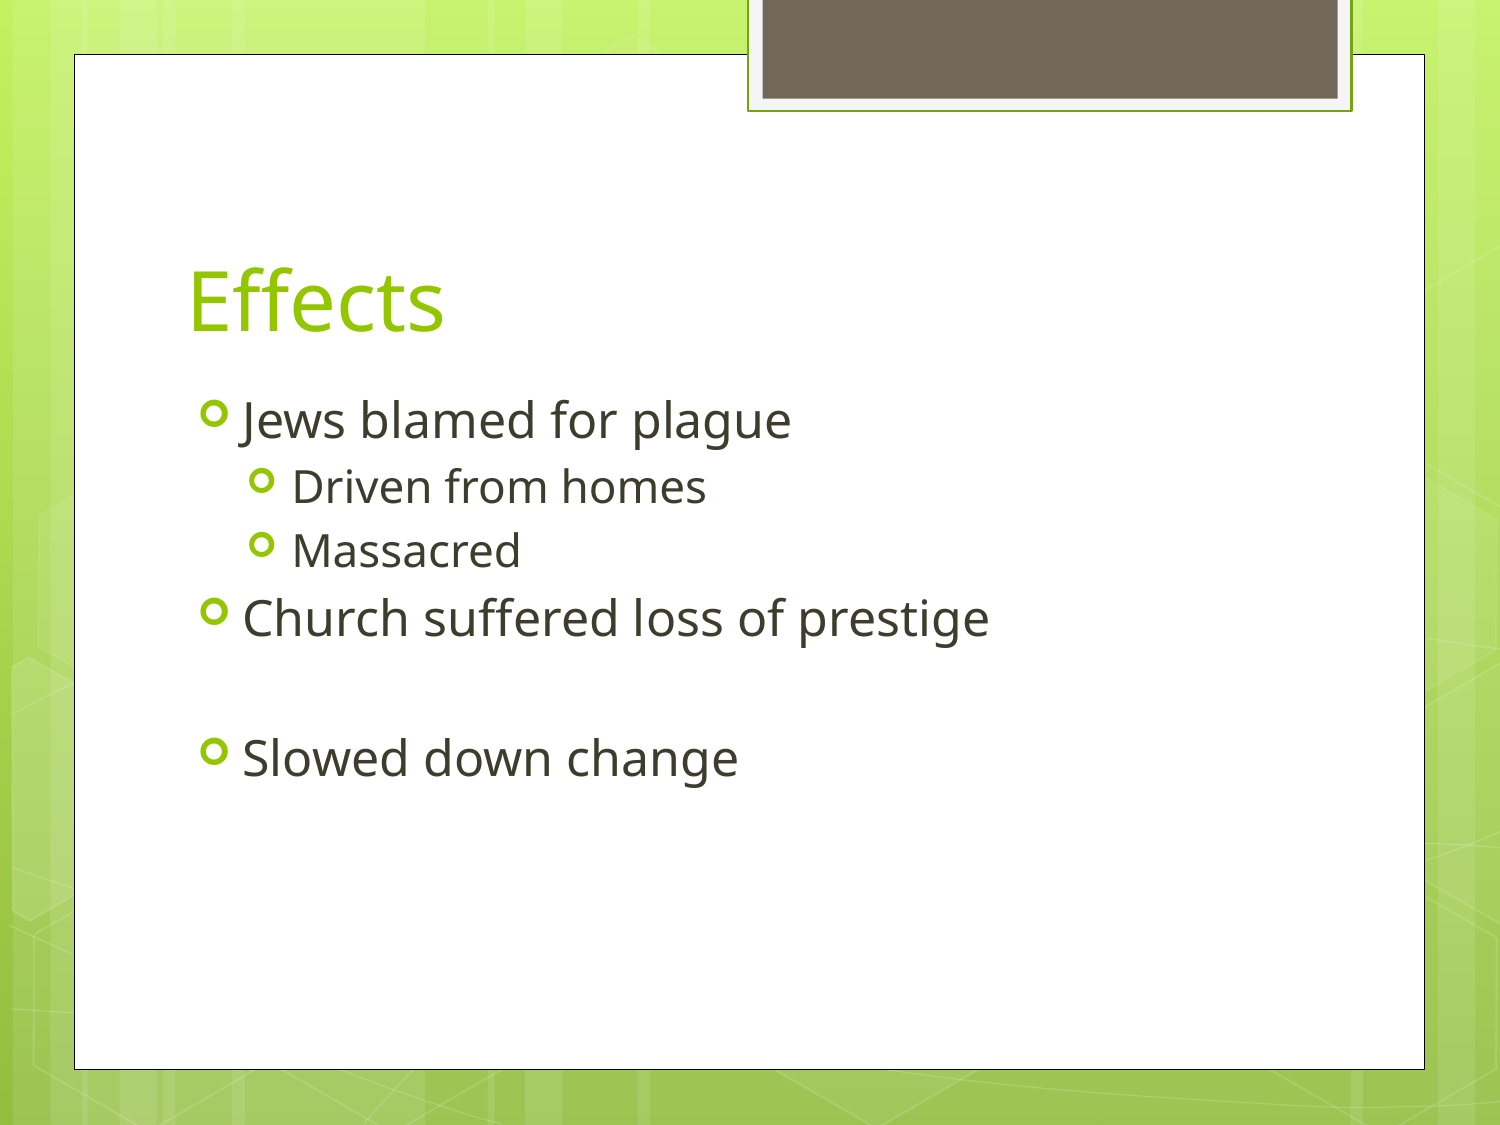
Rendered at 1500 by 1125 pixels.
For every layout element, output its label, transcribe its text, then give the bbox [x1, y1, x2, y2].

list Jews blamed for plague Driven from homes Massacred Church suffered loss of prestige Slowed down change [171, 381, 1283, 957]
title Effects [171, 168, 1324, 357]
